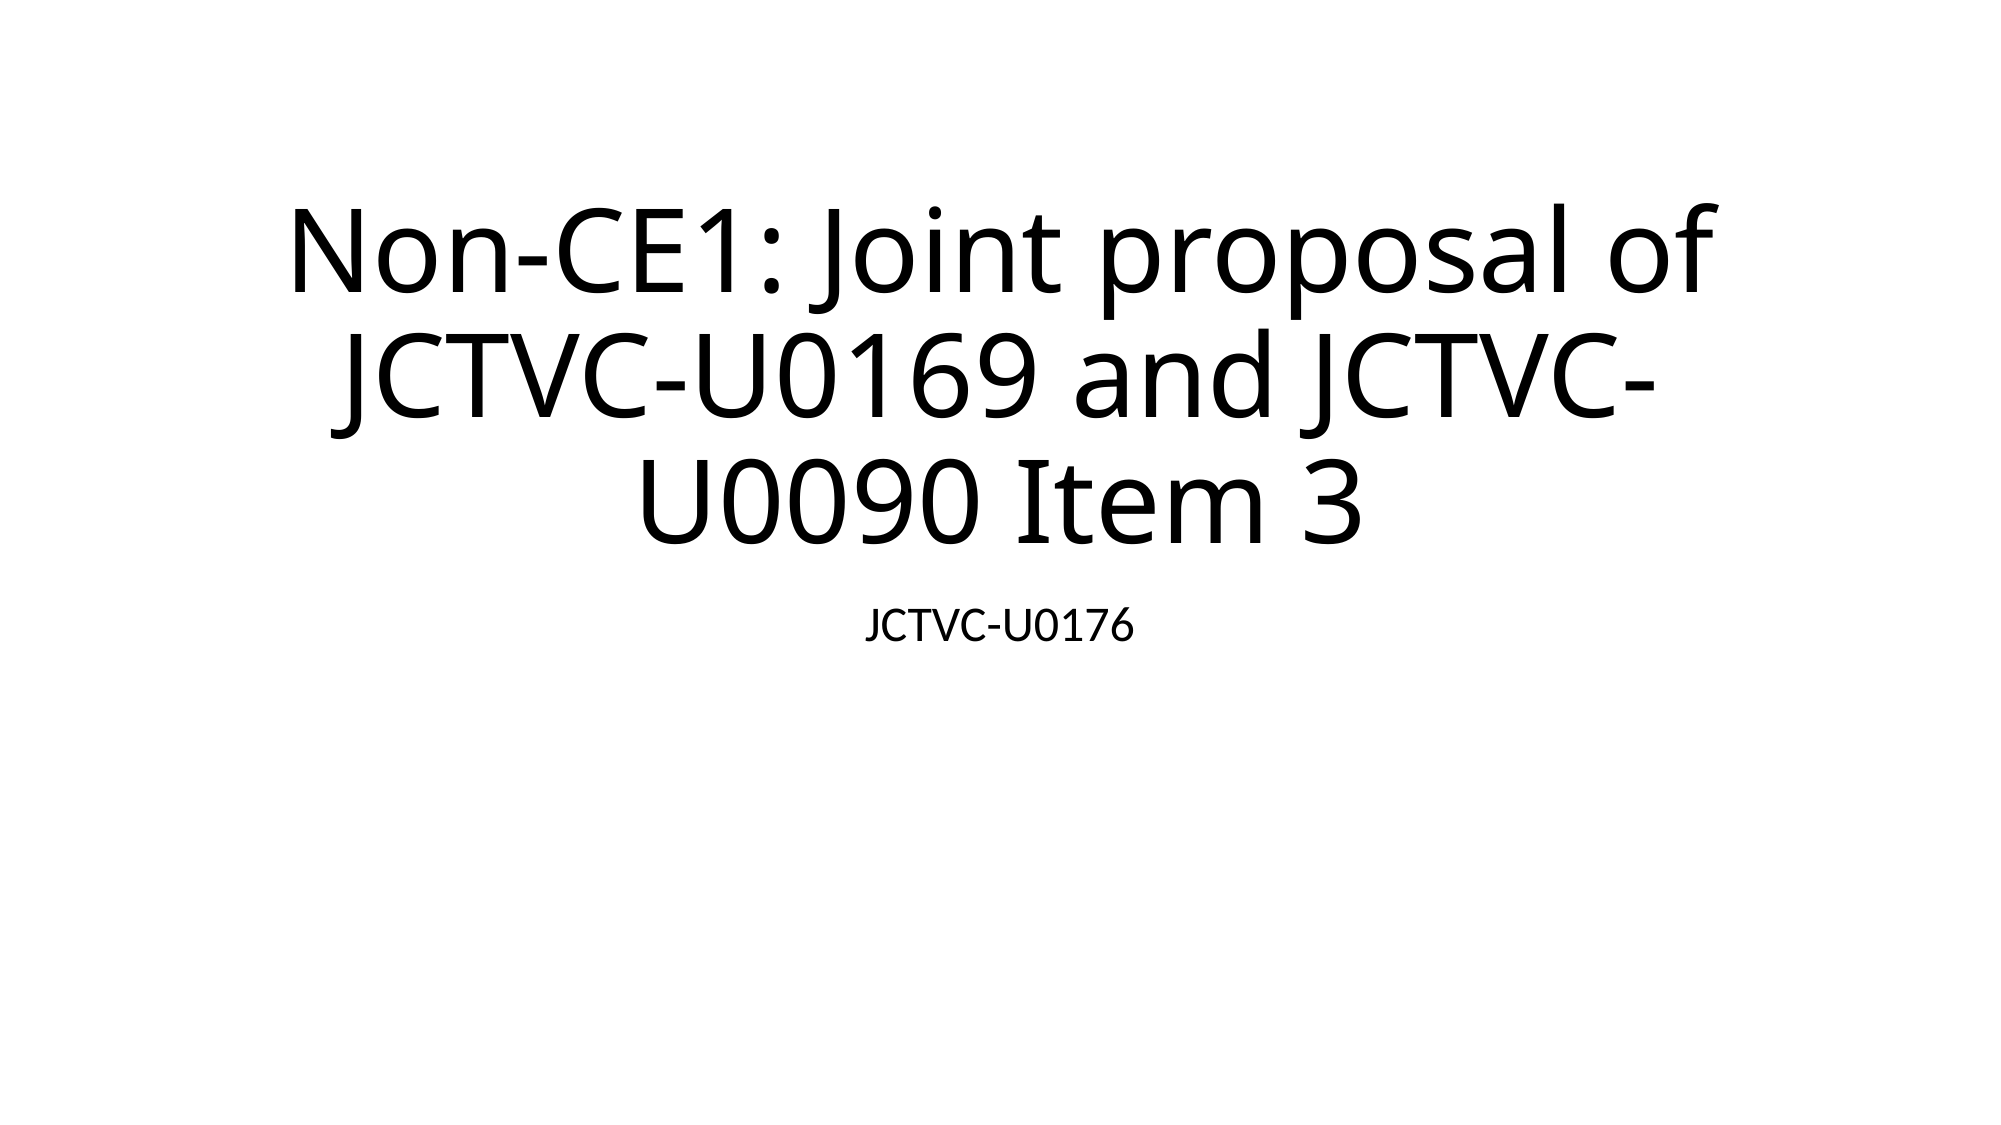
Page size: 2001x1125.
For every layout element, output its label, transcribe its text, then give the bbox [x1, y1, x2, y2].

subtitle JCTVC-U0176 [249, 590, 1750, 863]
title Non-CE1: Joint proposal of JCTVC-U0169 and JCTVC-U0090 Item 3 [249, 184, 1750, 576]
